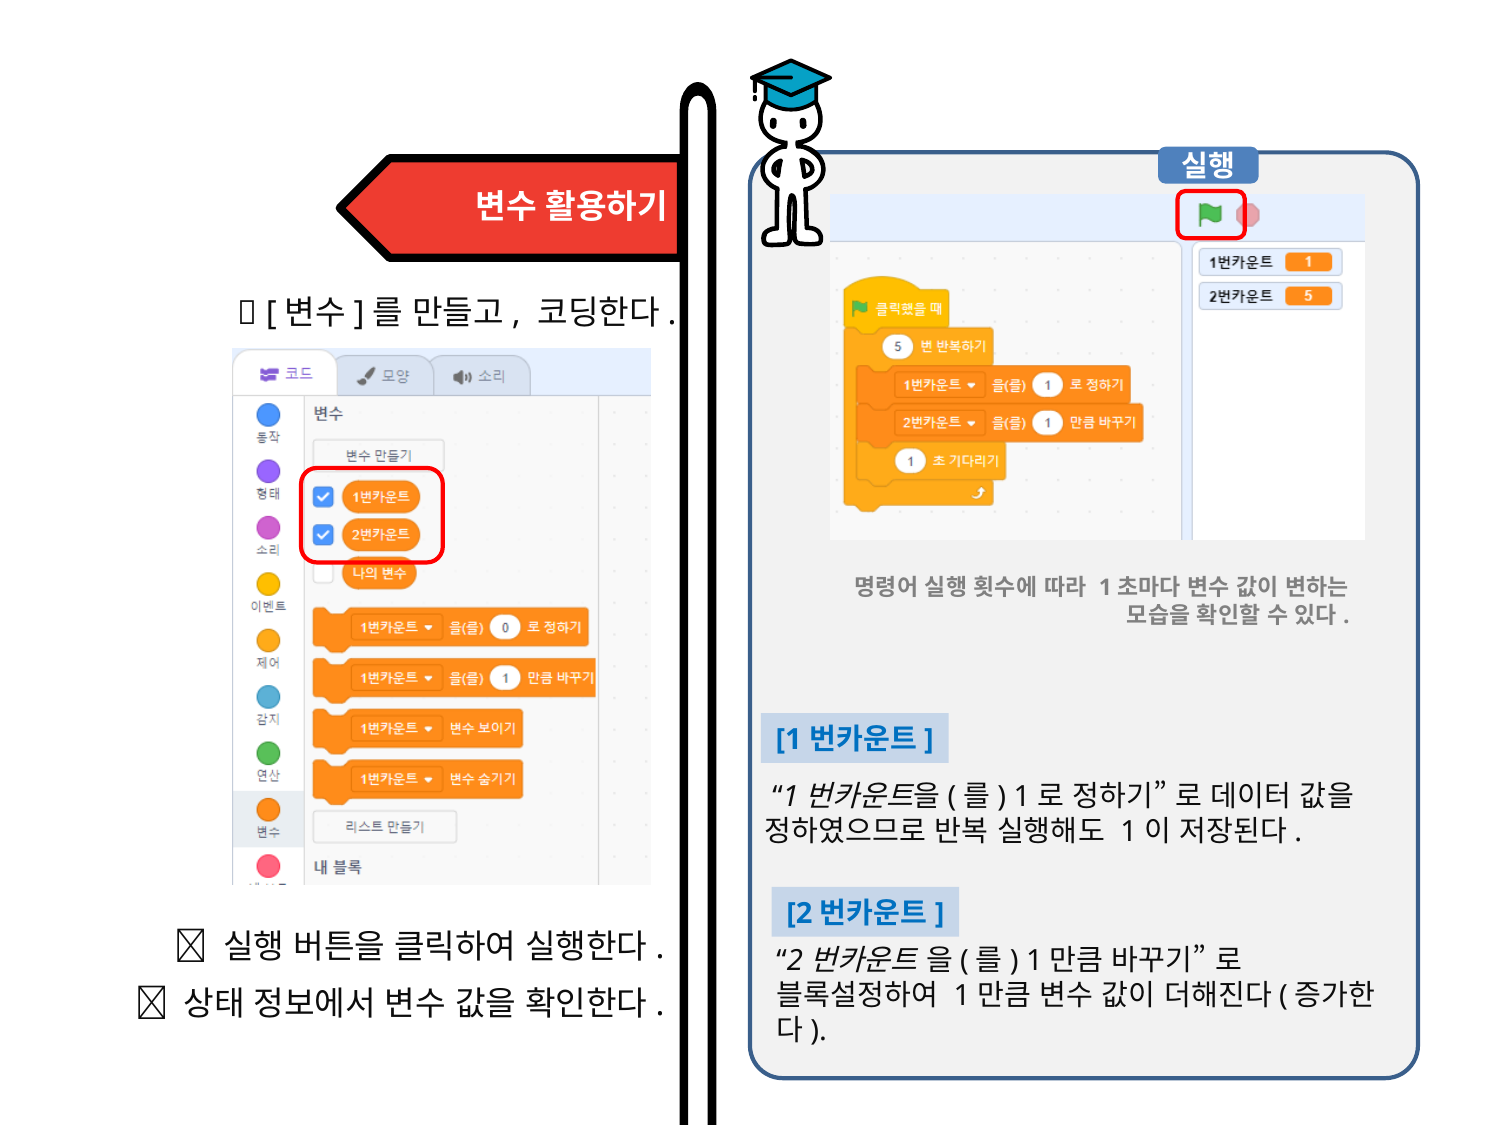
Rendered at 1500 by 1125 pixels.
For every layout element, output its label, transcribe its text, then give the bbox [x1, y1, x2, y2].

text_box 실행 [1158, 146, 1259, 184]
text_box 변수 활용하기 [418, 190, 668, 227]
picture [232, 348, 651, 885]
text_box  실행 버튼을 클릭하여 실행한다.  상태 정보에서 변수 값을 확인한다. [0, 917, 679, 1030]
text_box [679, 82, 717, 1125]
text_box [749, 58, 833, 248]
text_box [747, 150, 1421, 1081]
text_box [1177, 188, 1245, 193]
text_box “2번카운트 을(를) 1만큼 바꾸기” 로 블록설정하여 1만큼 변수 값이 더해진다(증가한다). [761, 933, 1418, 1054]
text_box  [변수]를 만들고, 코딩한다. [58, 284, 679, 339]
text_box “1번카운트을(를) 1로 정하기” 로 데이터 값을 정하였으므로 반복 실행해도 1이 저장된다. [749, 769, 1395, 855]
text_box 명령어 실행 횟수에 따라 1초마다 변수 값이 변하는 모습을 확인할 수 있다. [803, 565, 1365, 635]
text_box [1번카운트] [760, 713, 949, 763]
picture [829, 194, 1365, 540]
text_box [339, 158, 679, 258]
text_box [2번카운트] [771, 886, 960, 937]
